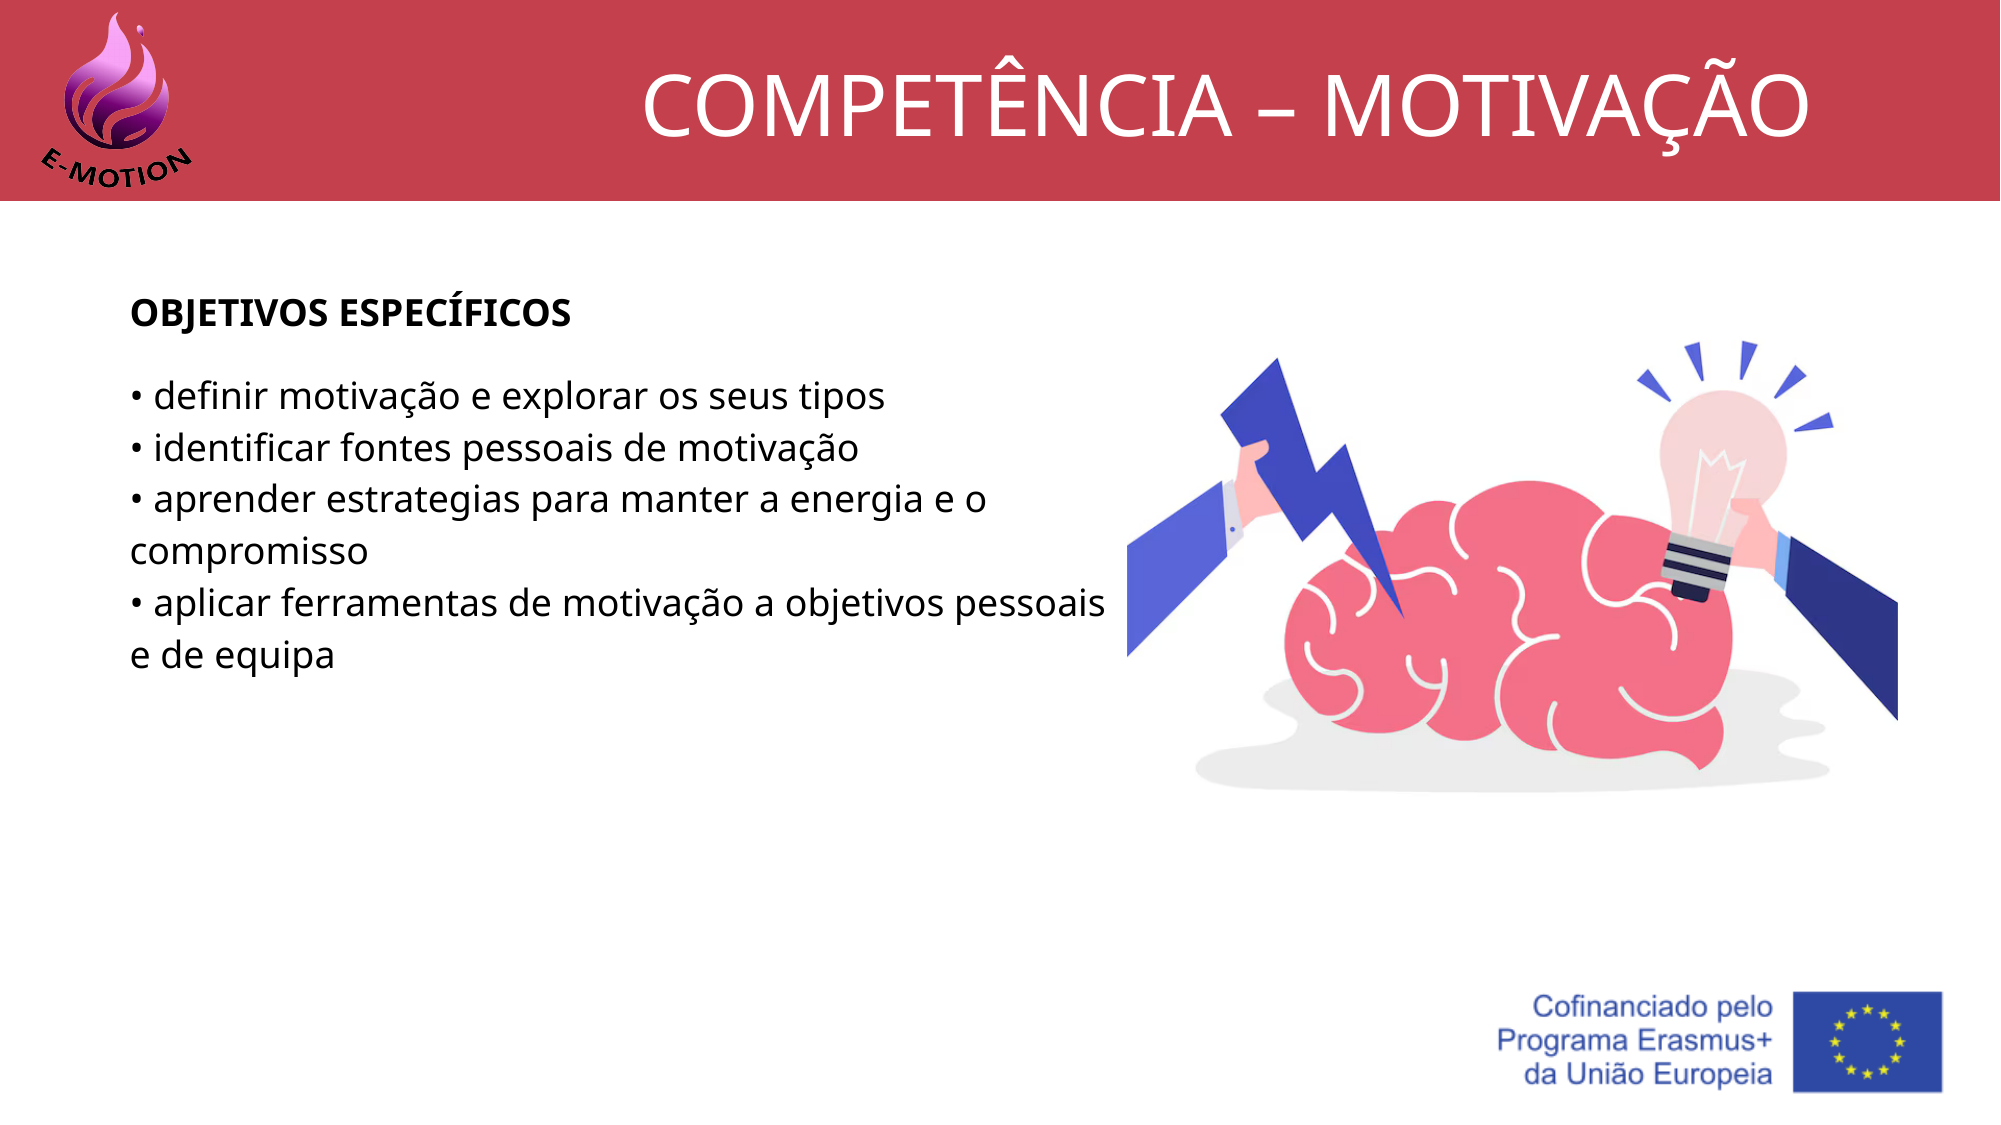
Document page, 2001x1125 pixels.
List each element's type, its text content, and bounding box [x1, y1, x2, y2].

text_box COMPETÊNCIA – MOTIVAÇÃO [257, 55, 1830, 192]
picture [1126, 281, 1899, 843]
text_box OBJETIVOS ESPECÍFICOS • definir motivação e explorar os seus tipos • identificar fontes pessoais de motivação • aprender estrategias para manter a energia e o compromisso • aplicar ferramentas de motivação a objetivos pessoais e de equipa [114, 274, 1128, 760]
picture [1396, 955, 2000, 1125]
picture [0, 0, 253, 247]
